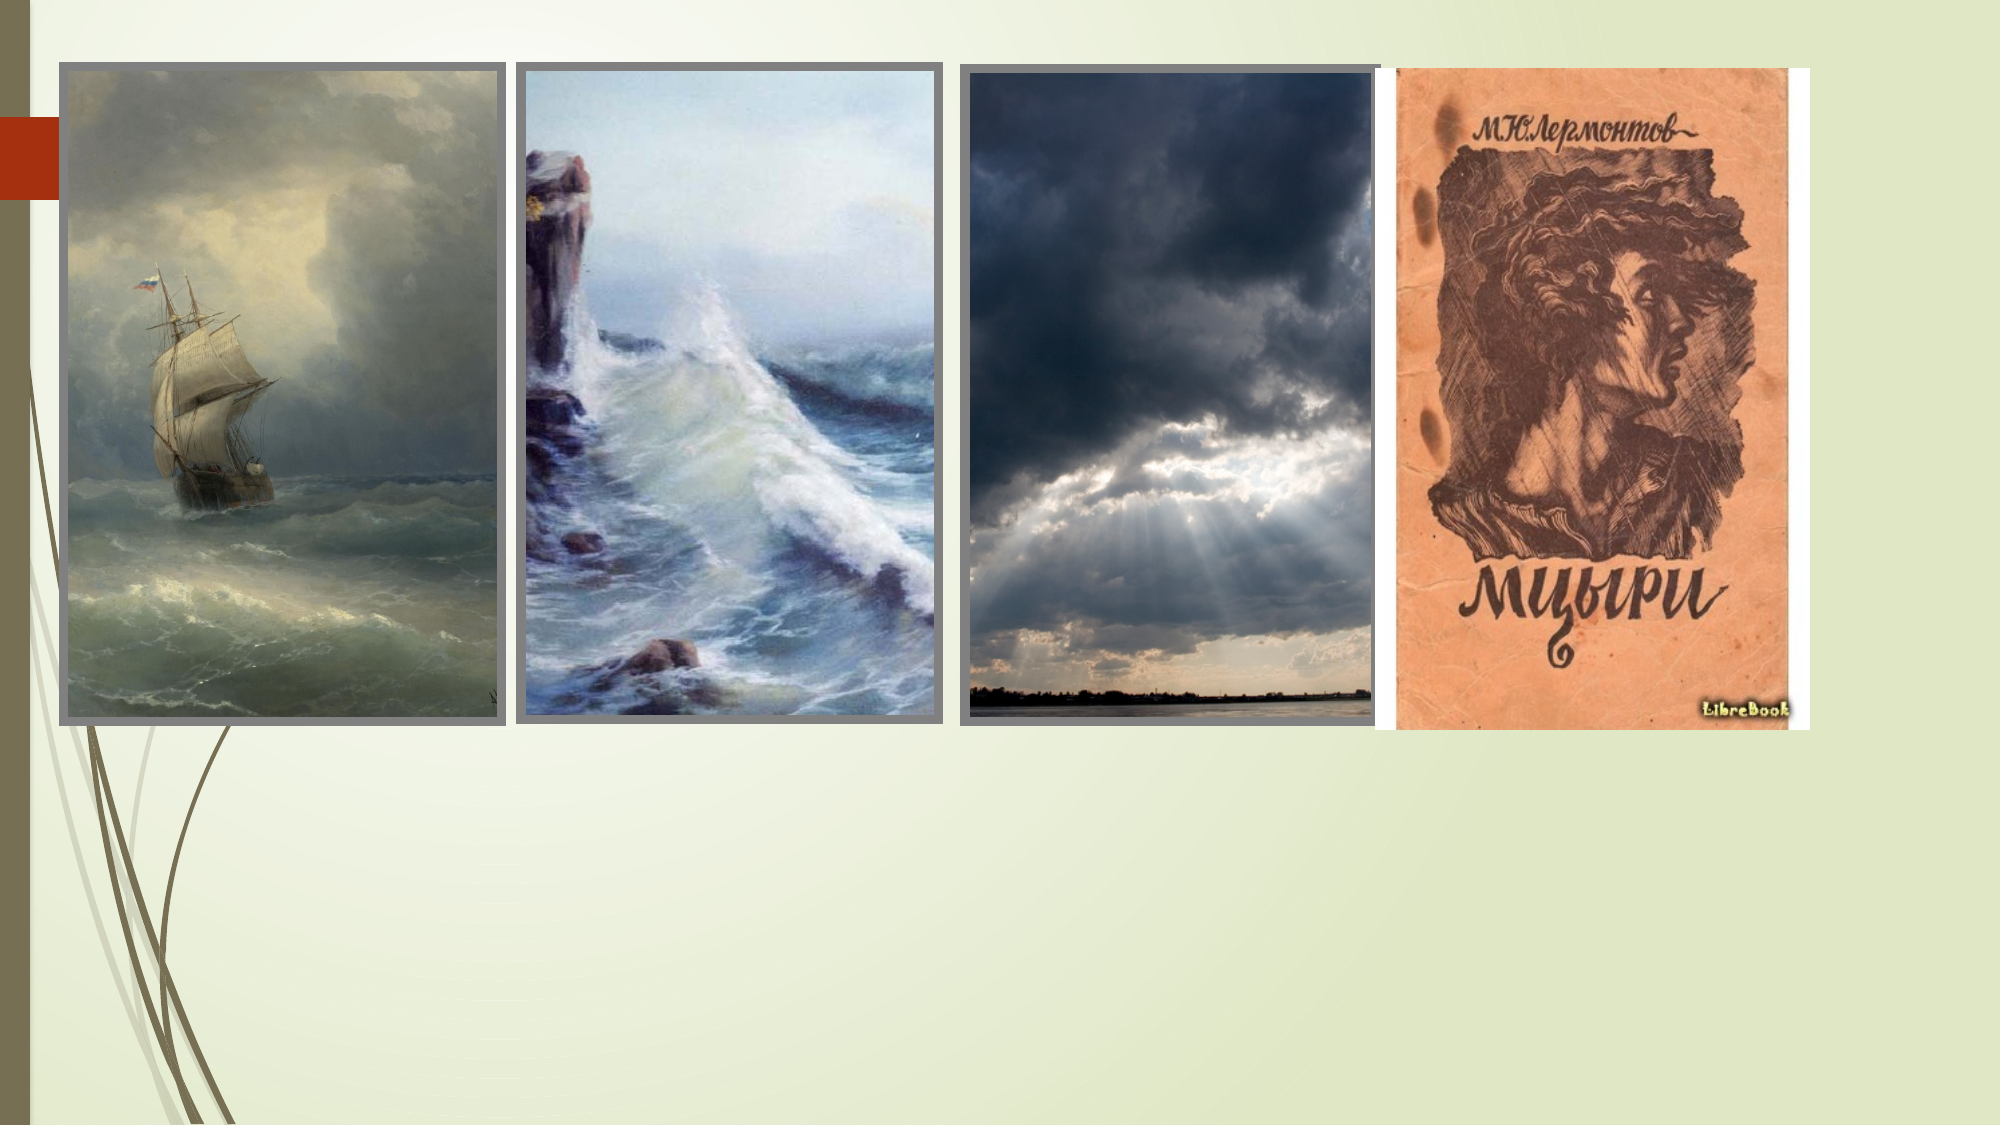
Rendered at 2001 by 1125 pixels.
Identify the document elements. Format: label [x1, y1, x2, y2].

picture [63, 65, 502, 722]
picture [964, 68, 1810, 731]
picture [520, 65, 940, 720]
